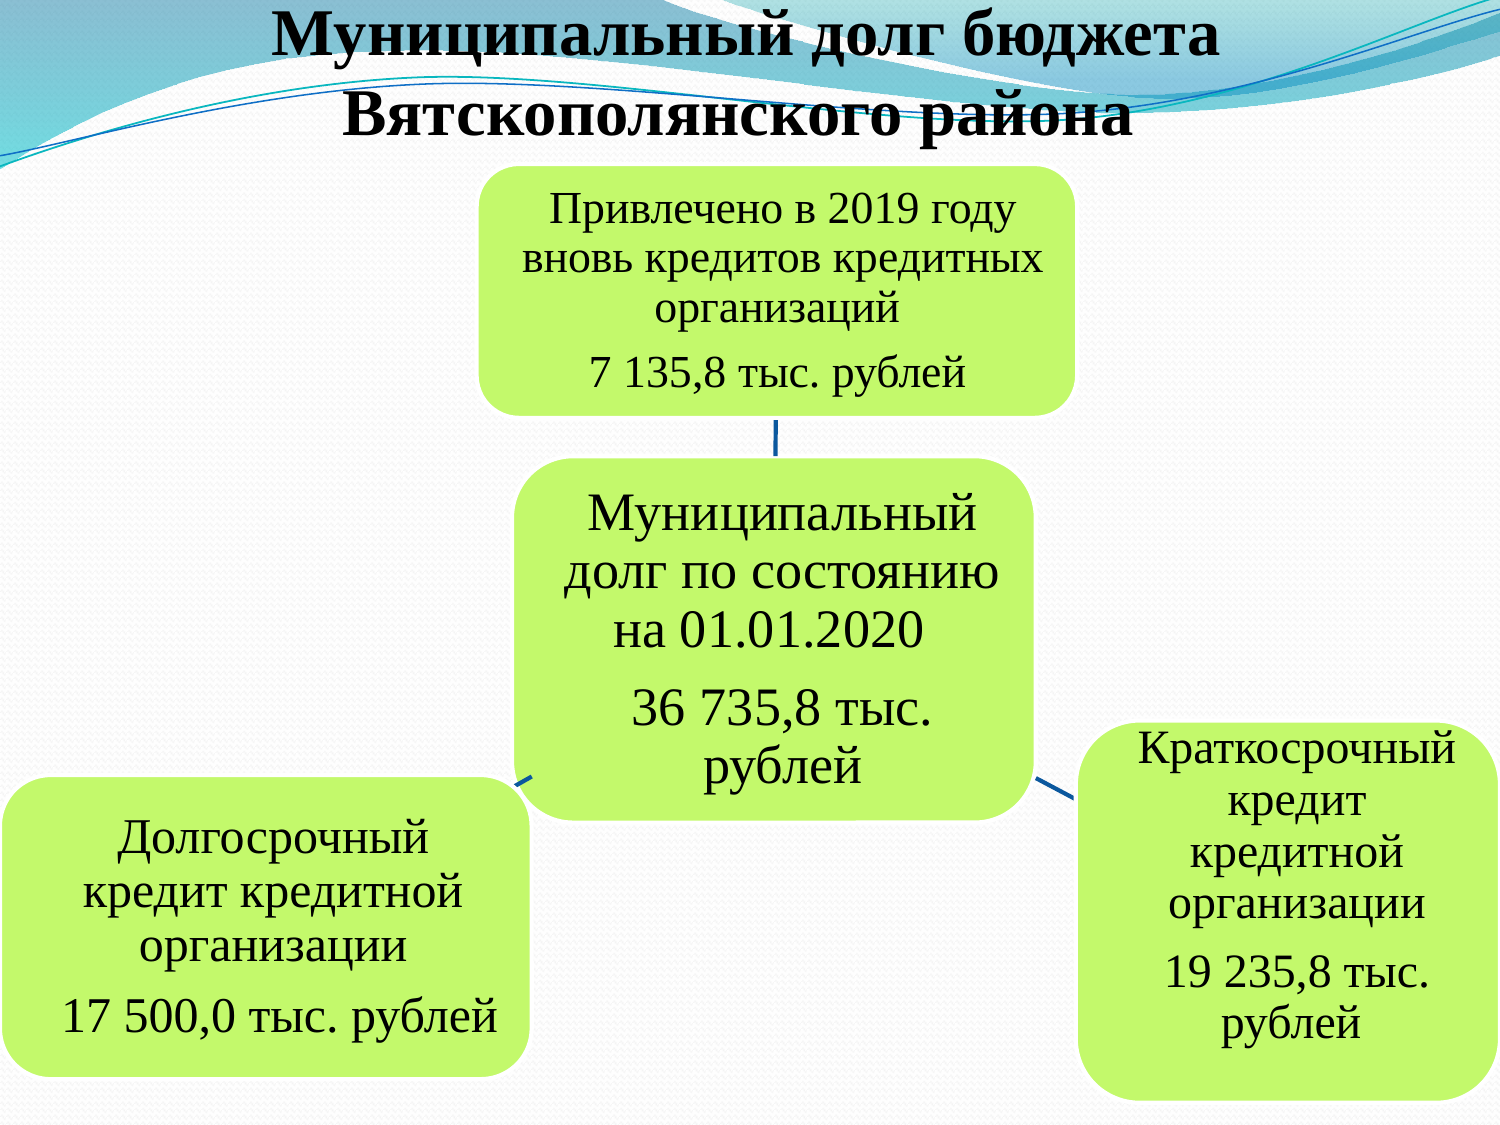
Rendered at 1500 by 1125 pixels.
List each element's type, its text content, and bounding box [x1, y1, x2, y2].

slide_number 25 [1299, 1095, 1425, 1103]
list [0, 184, 1500, 1083]
title Муниципальный долг бюджета Вятскополянского района [0, 0, 1494, 149]
